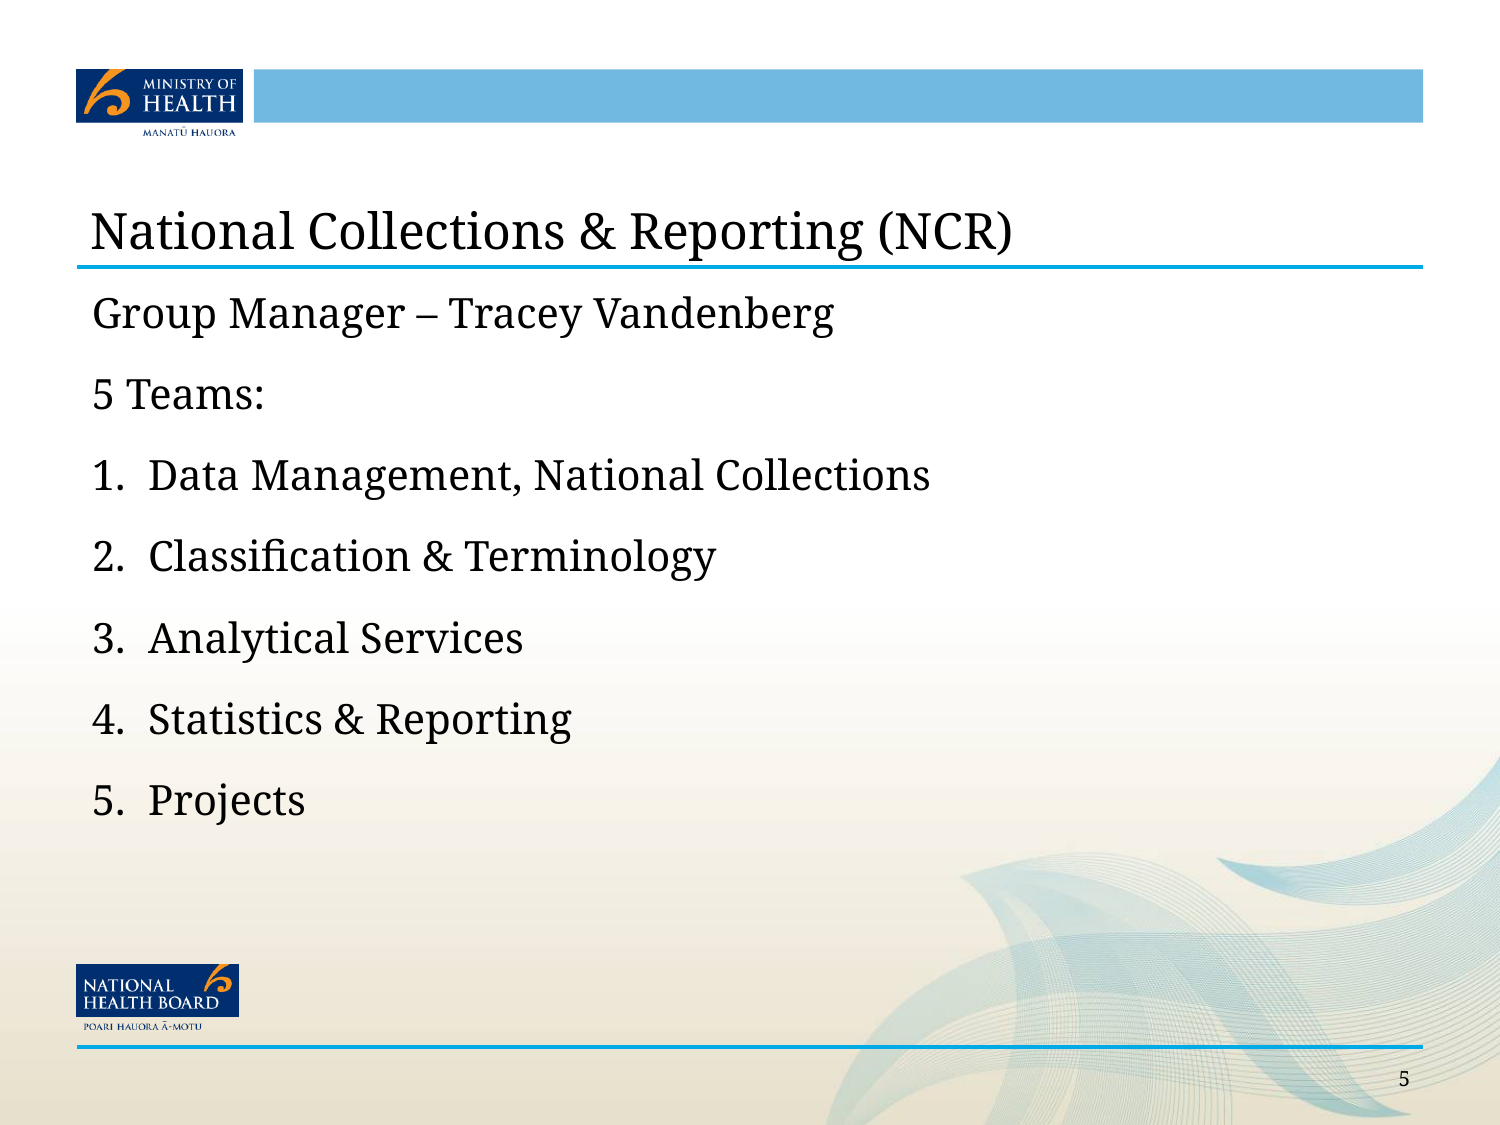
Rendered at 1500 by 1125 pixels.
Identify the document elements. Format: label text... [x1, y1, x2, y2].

slide_number 5 [1074, 1058, 1425, 1103]
picture [0, 350, 1500, 1125]
title National Collections & Reporting (NCR) [75, 137, 1425, 268]
list Group Manager – Tracey Vandenberg 5 Teams: Data Management, National Collections Classification & Terminology Analytical Services Statistics & Reporting Projects [76, 278, 1427, 1022]
picture [76, 69, 243, 136]
